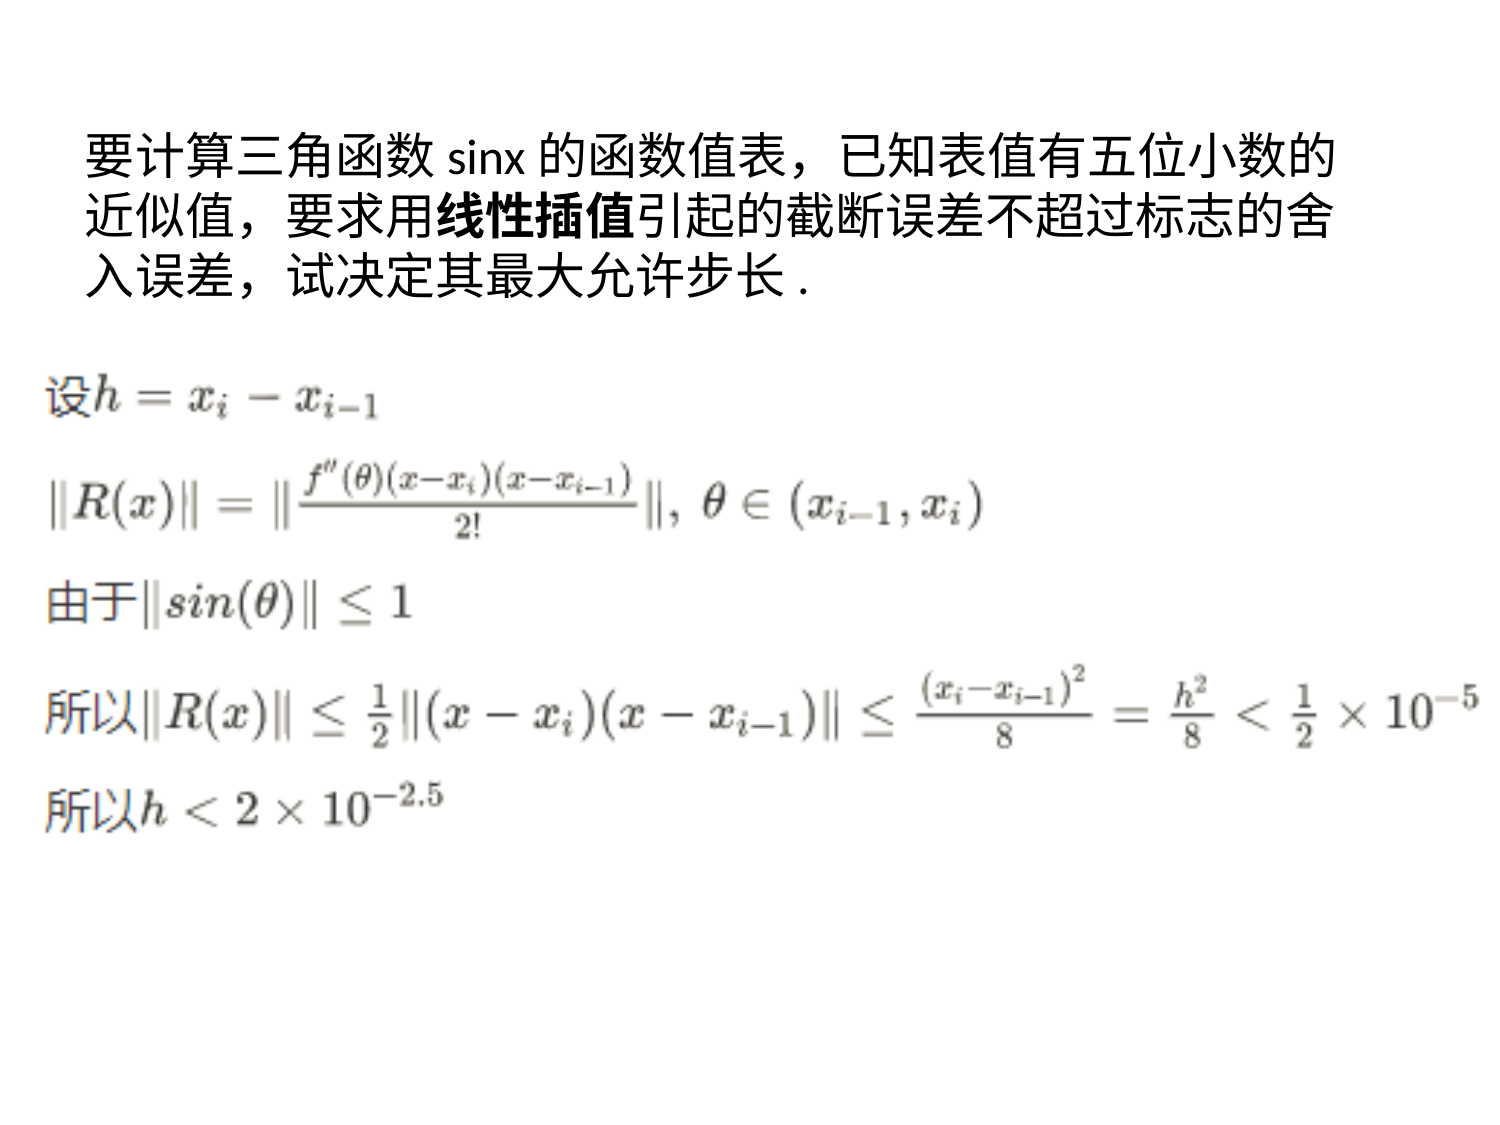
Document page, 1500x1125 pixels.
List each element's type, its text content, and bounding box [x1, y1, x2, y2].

picture [44, 362, 1500, 848]
text_box 要计算三角函数sinx的函数值表，已知表值有五位小数的近似值，要求用线性插值引起的截断误差不超过标志的舍入误差，试决定其最大允许步长. [70, 117, 1395, 312]
